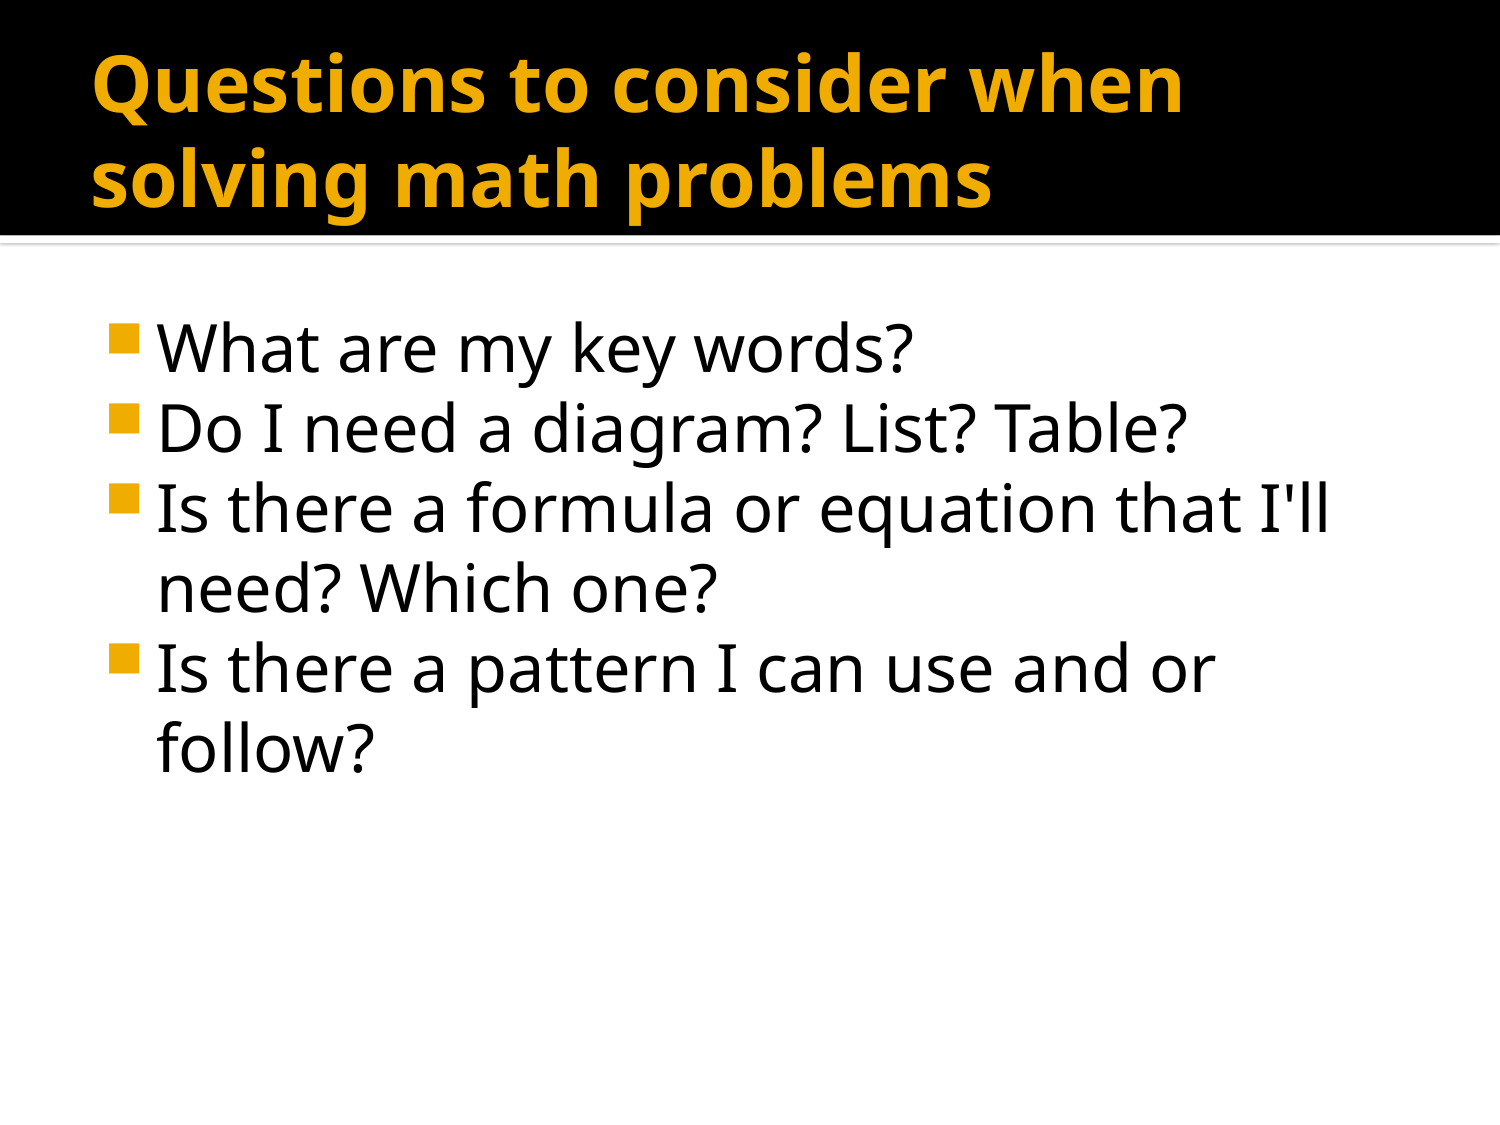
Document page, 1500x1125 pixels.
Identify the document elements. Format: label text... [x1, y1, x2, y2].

title Questions to consider when solving math problems [75, 25, 1425, 231]
list What are my key words? Do I need a diagram? List? Table? Is there a formula or equation that I'll need? Which one? Is there a pattern I can use and or follow? [75, 291, 1425, 1050]
